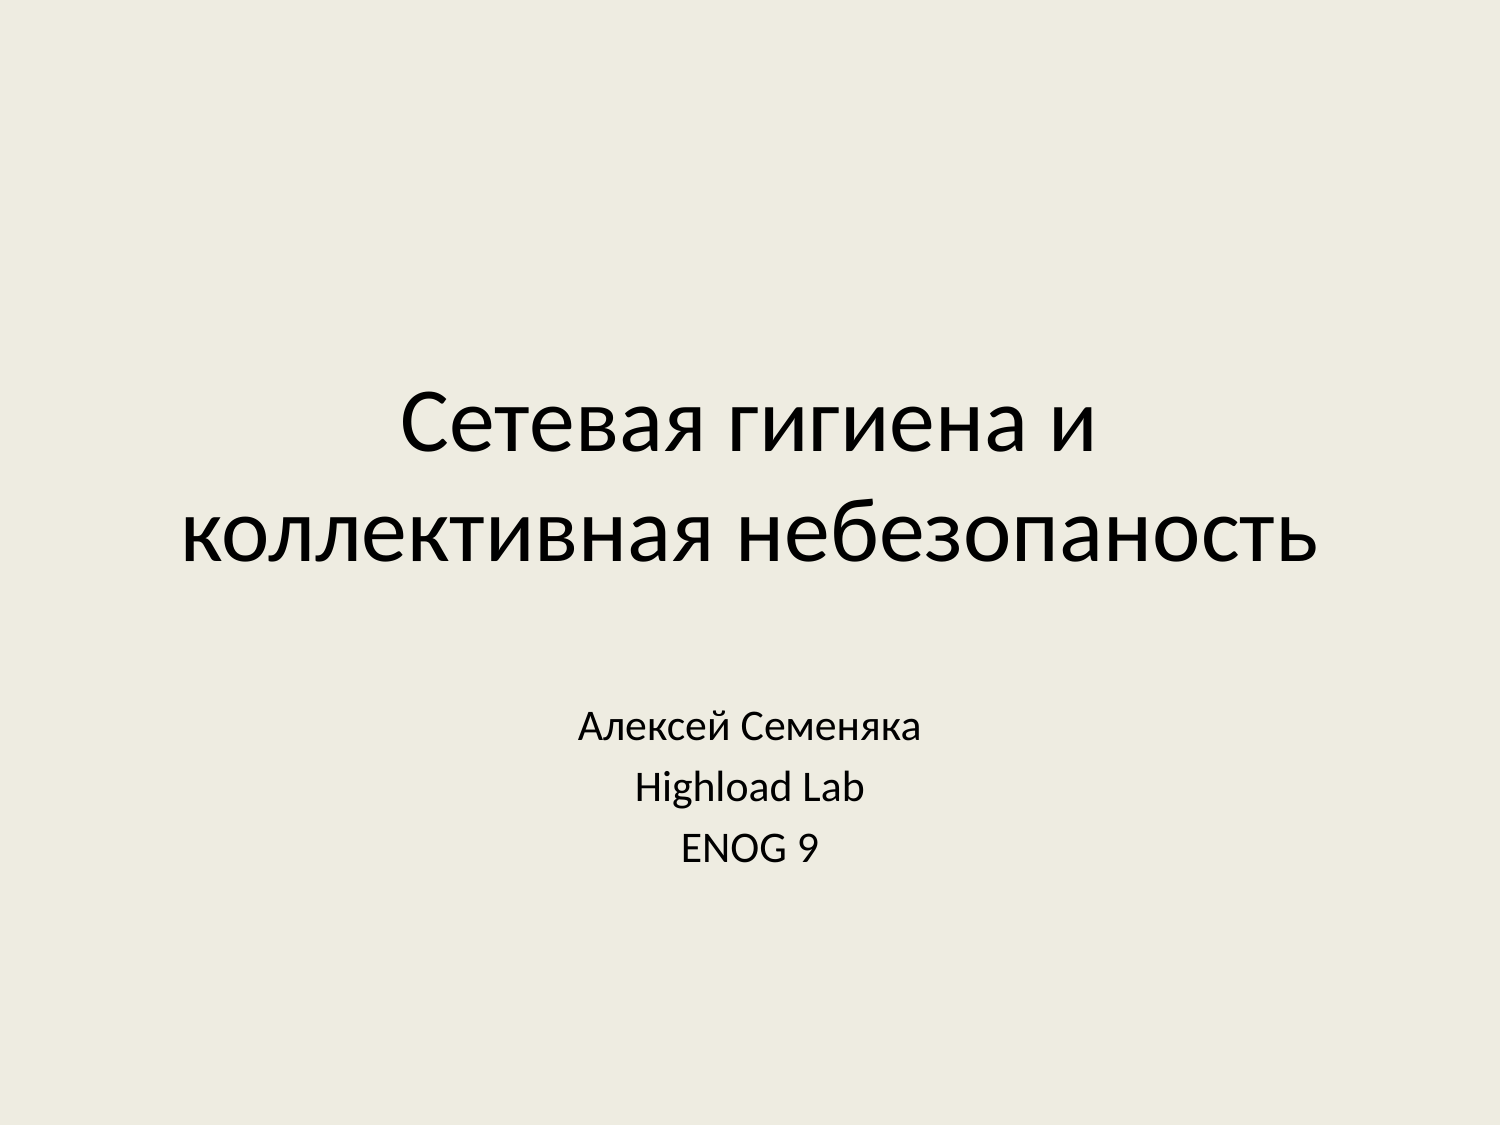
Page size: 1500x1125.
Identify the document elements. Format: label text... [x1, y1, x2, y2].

title Сетевая гигиена и коллективная небезопаность [112, 349, 1388, 591]
subtitle Алексей Семеняка Highload Lab ENOG 9 [225, 688, 1275, 891]
